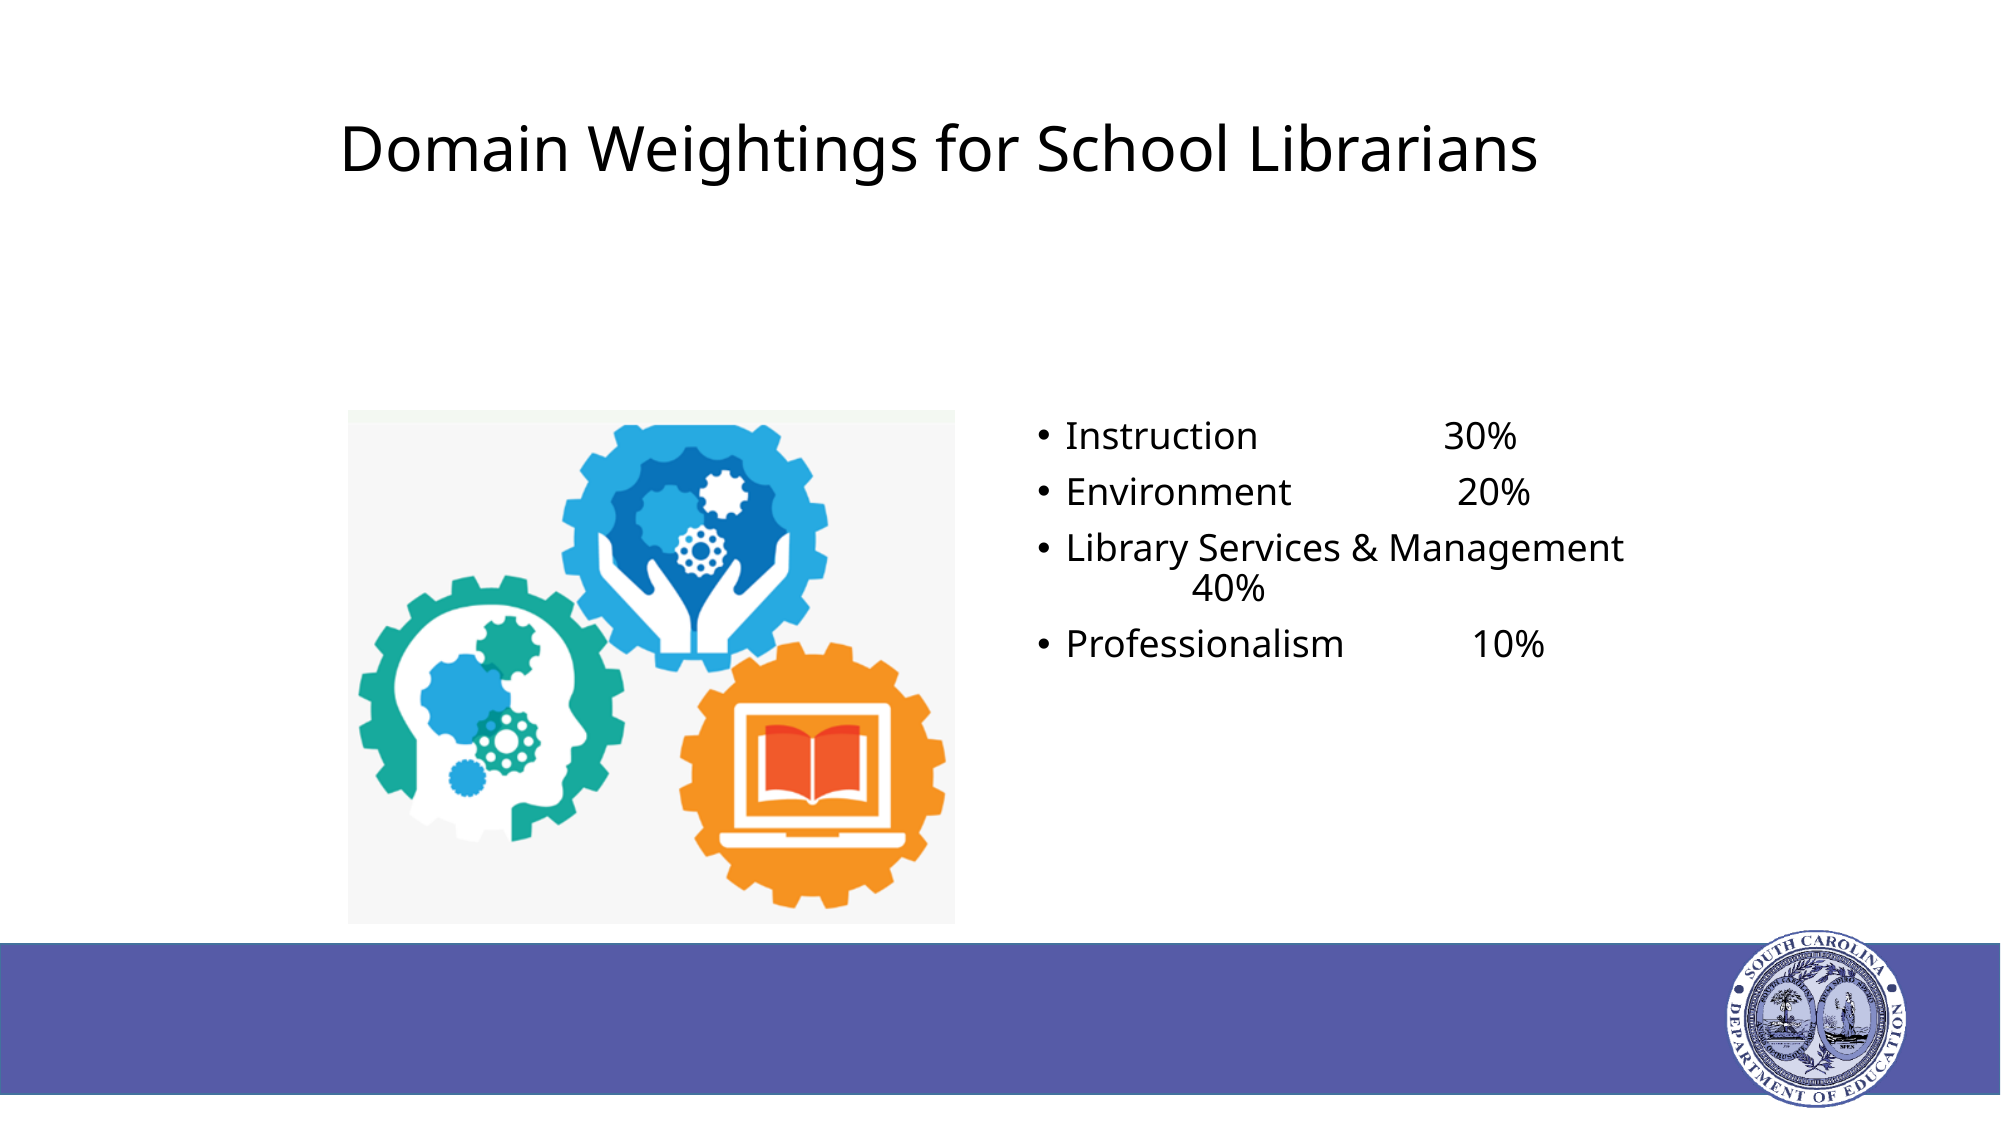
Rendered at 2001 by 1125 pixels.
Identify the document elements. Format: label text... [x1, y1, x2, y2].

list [348, 410, 955, 924]
list Instruction 30% Environment 20% Library Services & Management 40% Professionalism 10% [1022, 409, 1675, 923]
picture [1723, 928, 1907, 1109]
title Domain Weightings for School Librarians [324, 53, 1675, 249]
